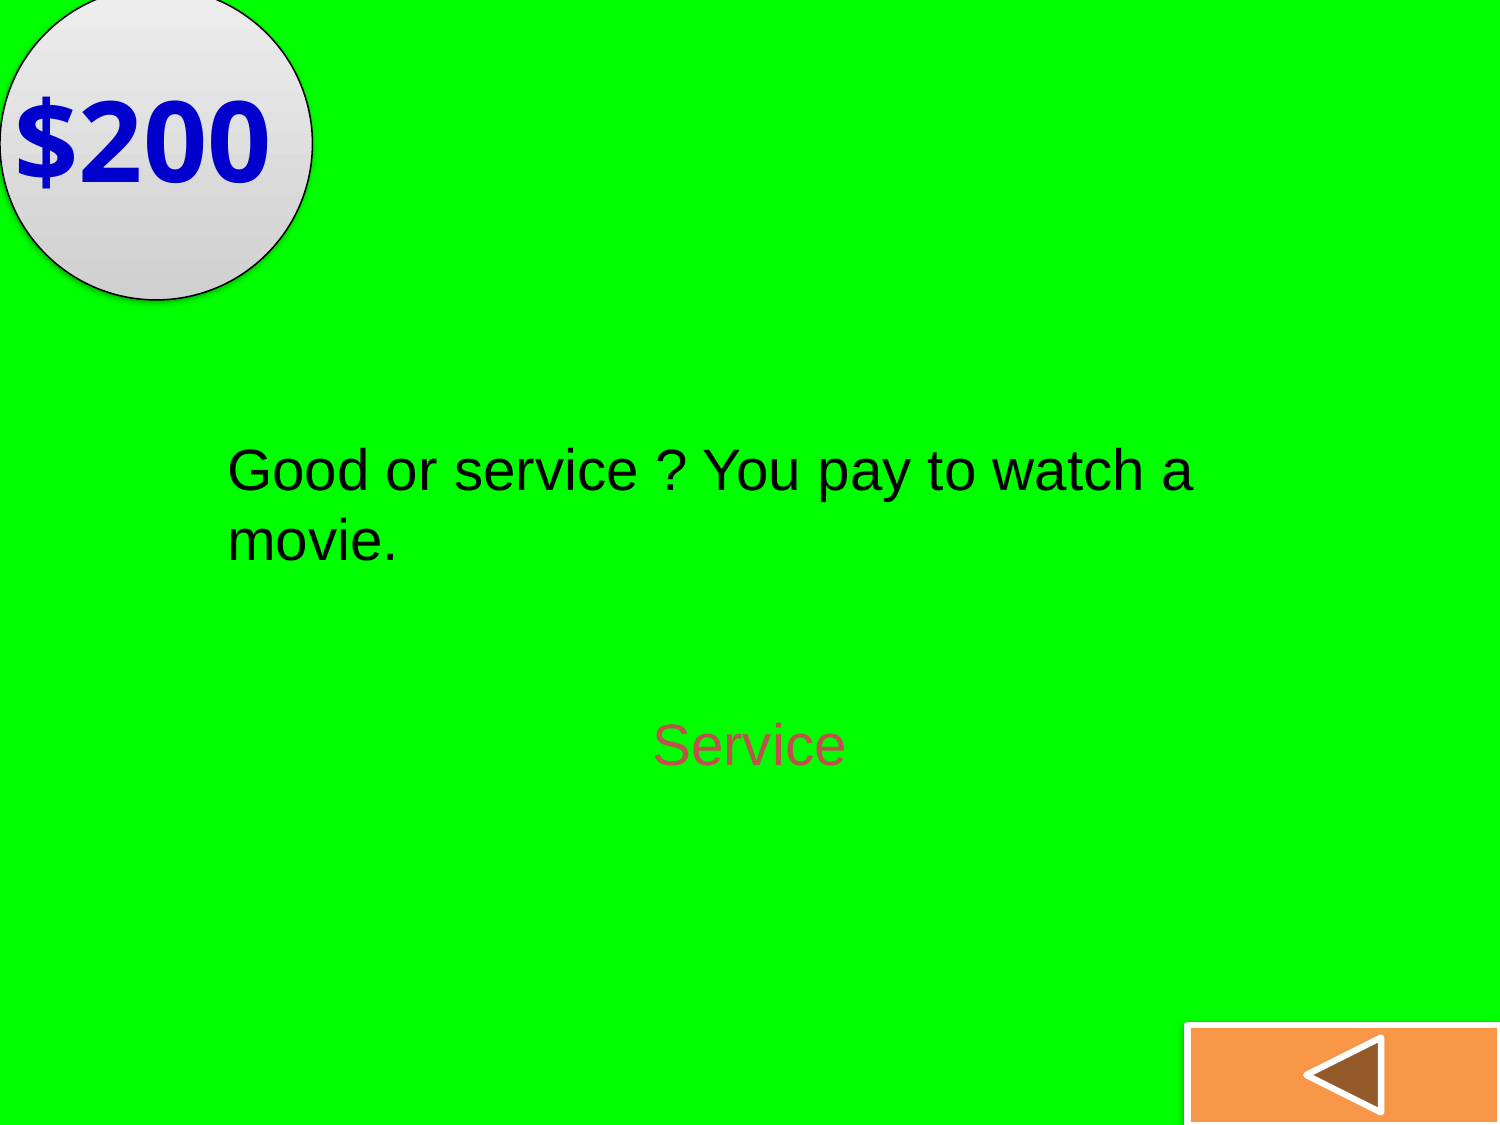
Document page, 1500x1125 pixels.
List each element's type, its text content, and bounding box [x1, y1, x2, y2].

text_box Service [637, 699, 888, 785]
text_box $200 [0, 62, 1425, 213]
text_box Good or service ? You pay to watch a movie. [212, 424, 1338, 580]
text_box [22, 0, 291, 62]
text_box [1184, 1022, 1500, 1125]
text_box [15, 213, 298, 301]
